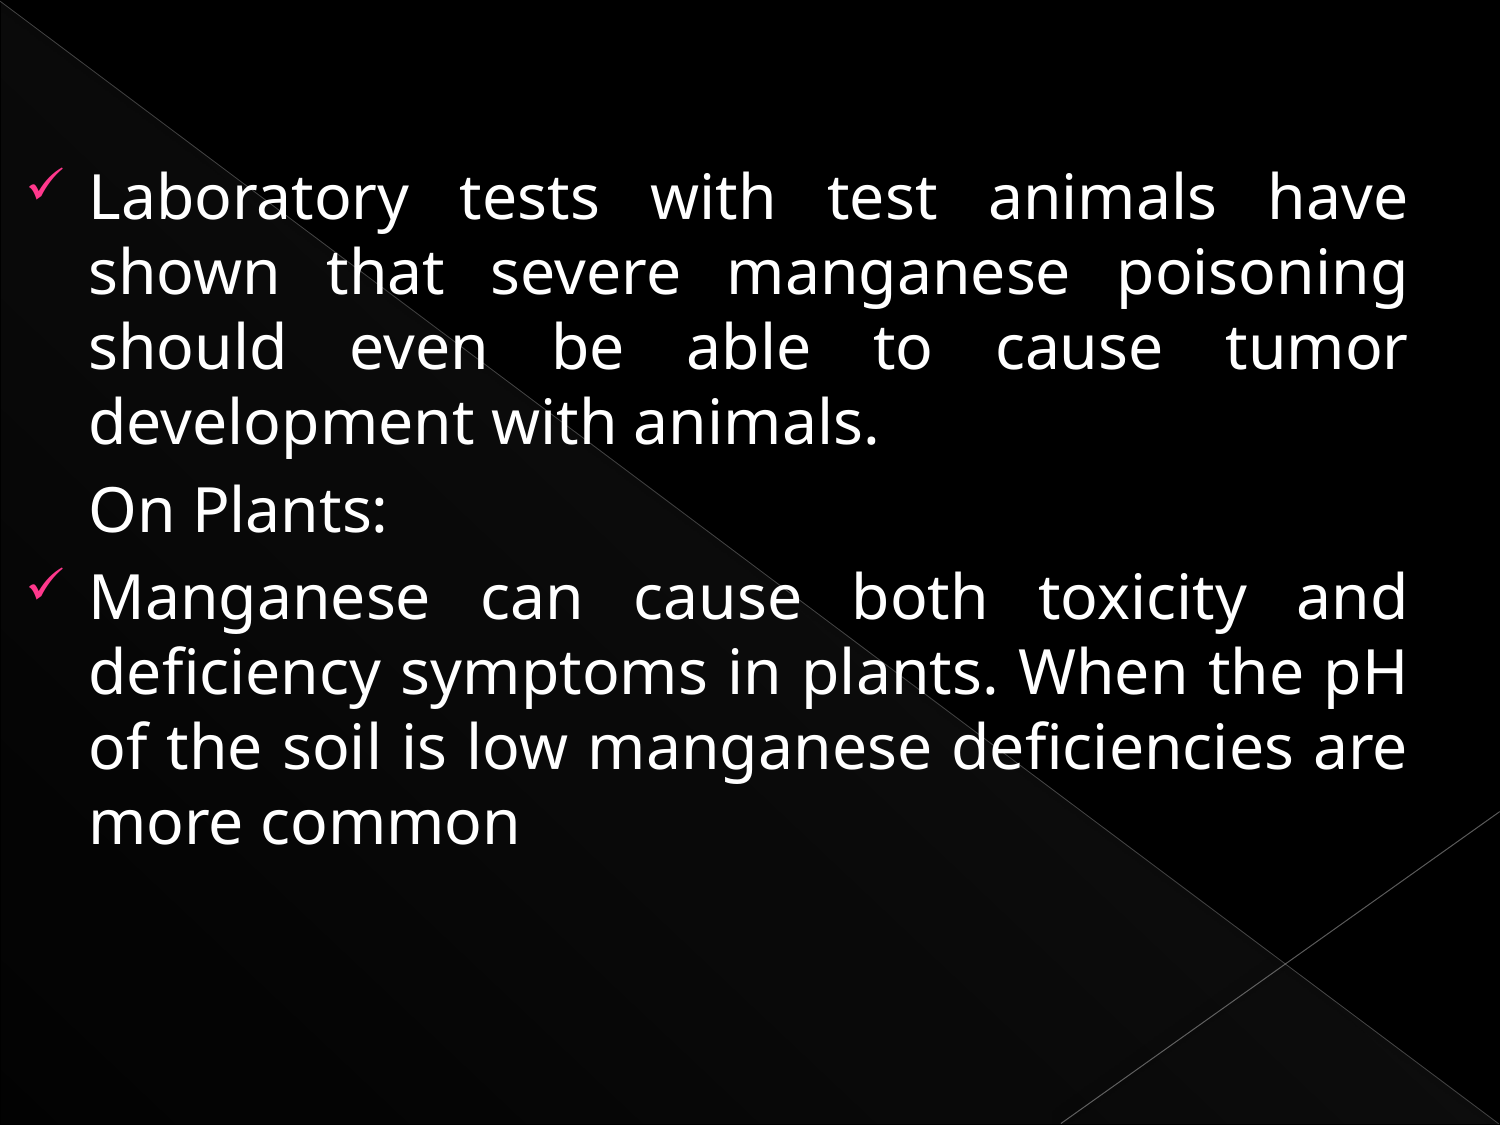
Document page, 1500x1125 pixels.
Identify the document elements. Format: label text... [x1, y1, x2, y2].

list Laboratory tests with test animals have shown that severe manganese poisoning should even be able to cause tumor development with animals. On Plants: Manganese can cause both toxicity and deficiency symptoms in plants. When the pH of the soil is low manganese deficiencies are more common [0, 149, 1425, 1038]
